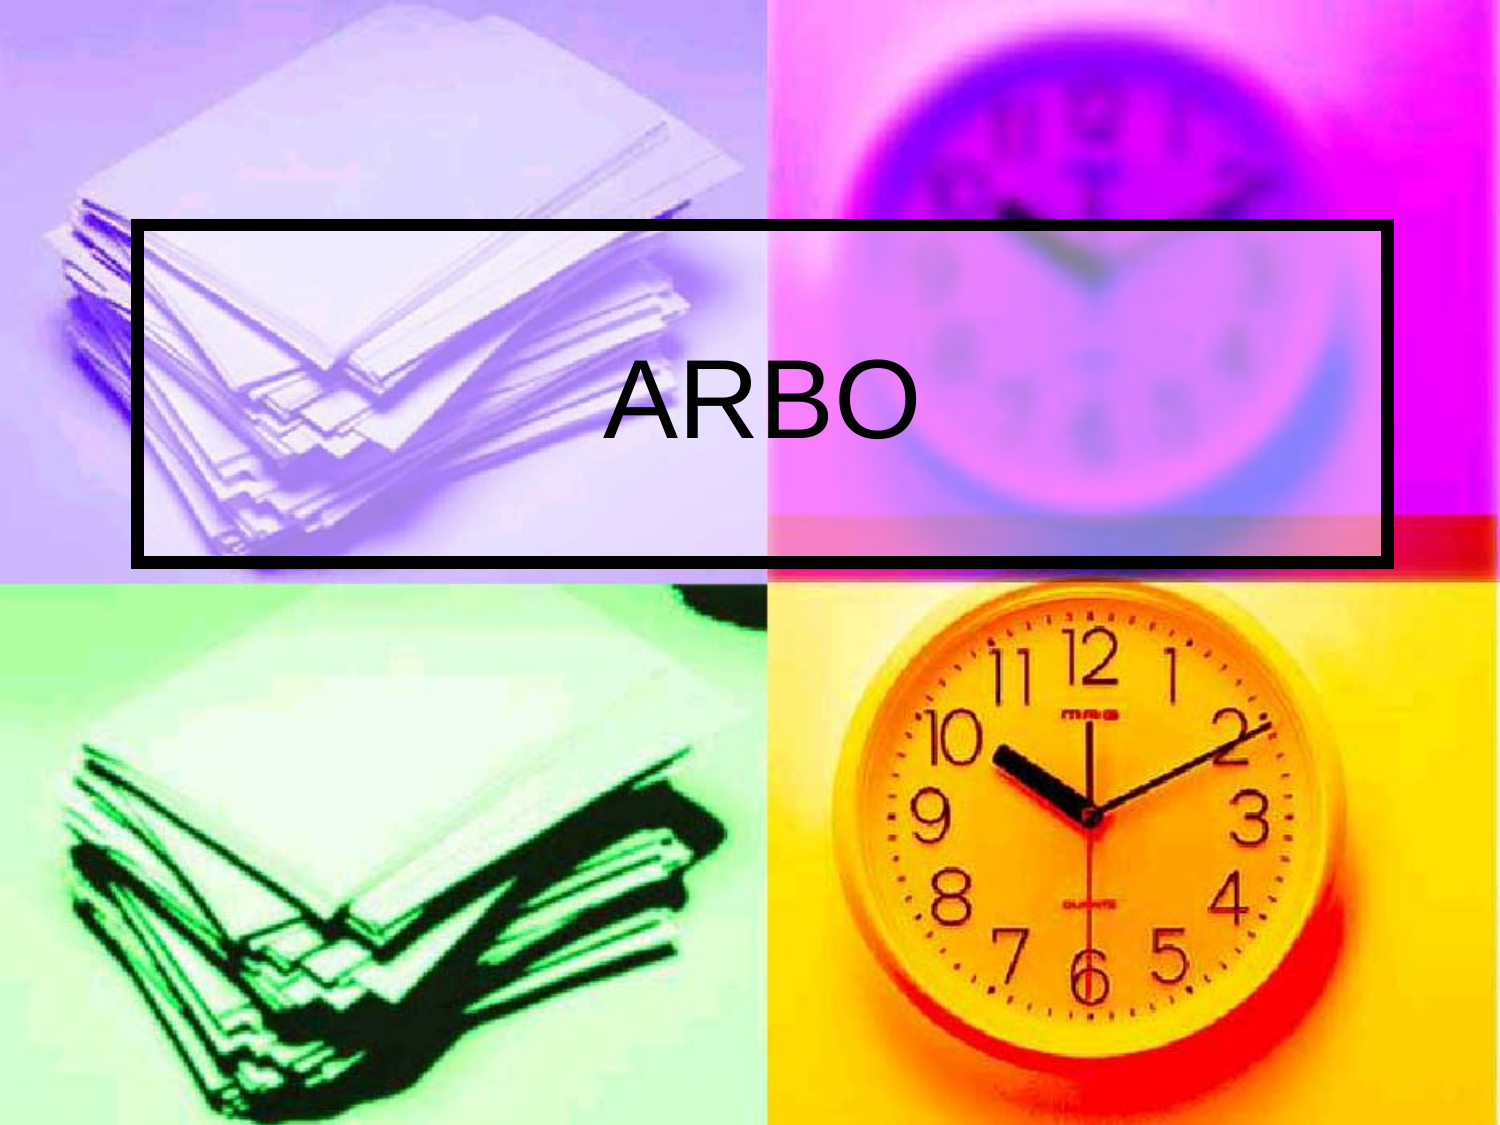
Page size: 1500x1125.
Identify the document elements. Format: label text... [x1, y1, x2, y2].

picture [0, 0, 1500, 1125]
title ARBO [131, 219, 1394, 569]
